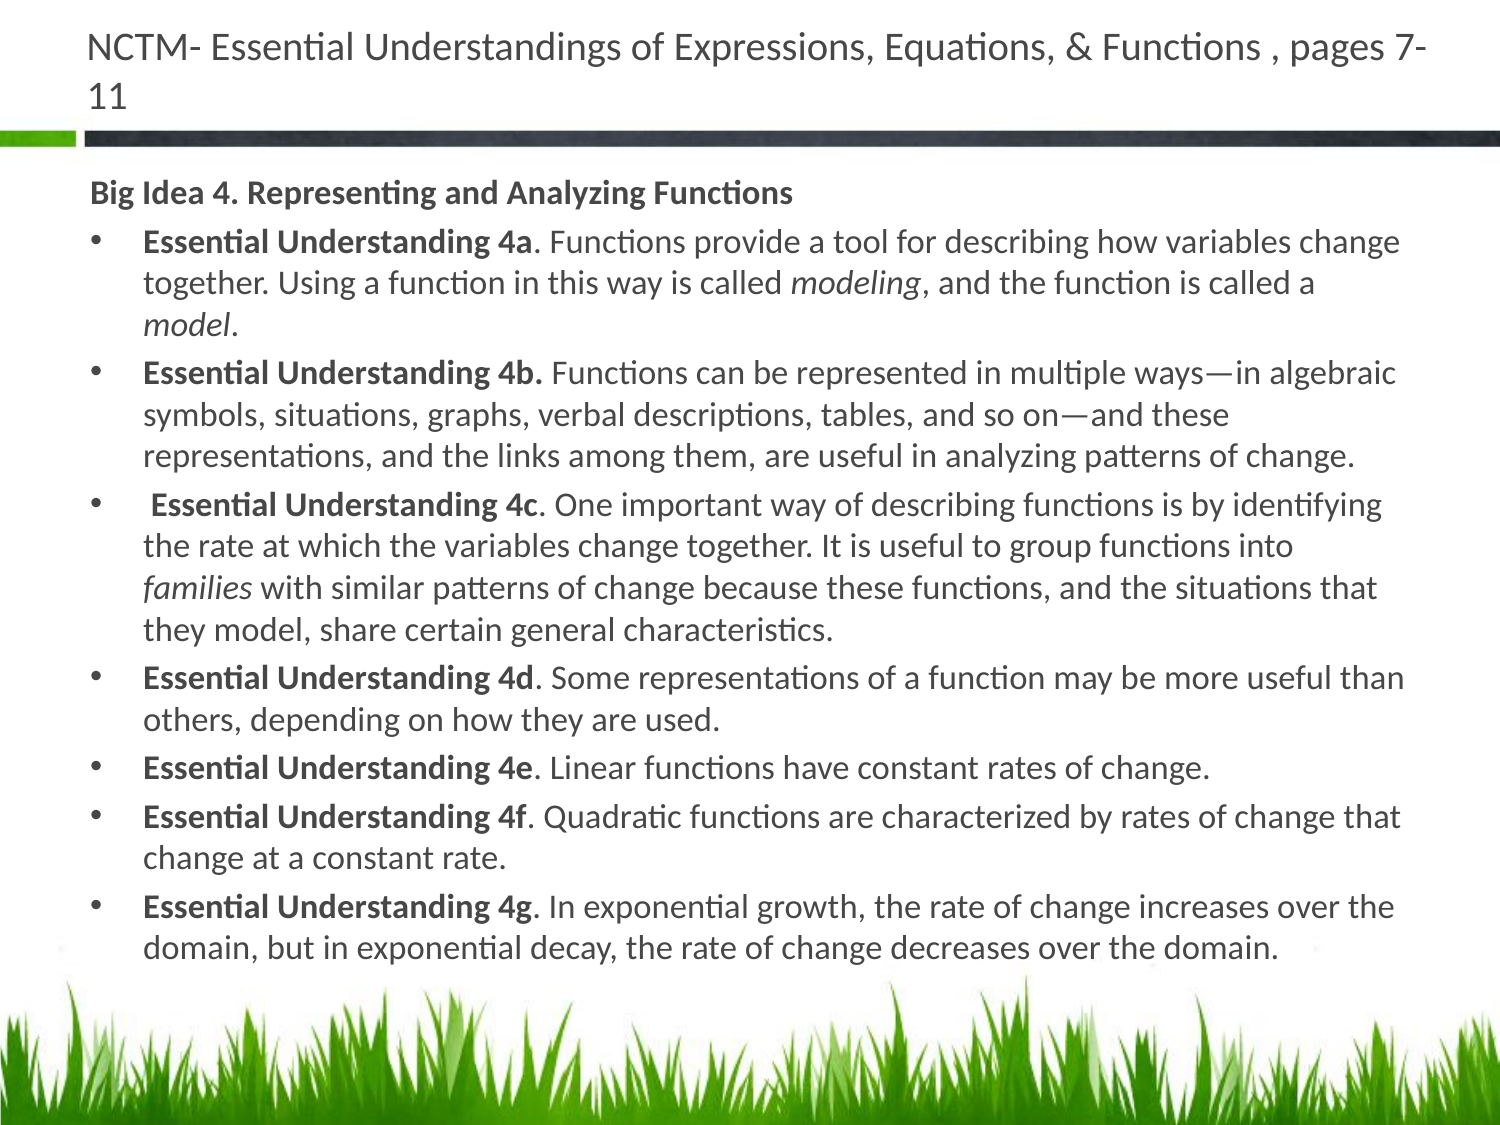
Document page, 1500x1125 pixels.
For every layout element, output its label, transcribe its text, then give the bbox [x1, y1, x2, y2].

title NCTM- Essential Understandings of Expressions, Equations, & Functions , pages 7-11 [71, 12, 1450, 125]
picture [0, 0, 1500, 1125]
list Big Idea 4. Representing and Analyzing Functions Essential Understanding 4a. Functions provide a tool for describing how variables change together. Using a function in this way is called modeling, and the function is called a model. Essential Understanding 4b. Functions can be represented in multiple ways—in algebraic symbols, situations, graphs, verbal descriptions, tables, and so on—and these representations, and the links among them, are useful in analyzing patterns of change. Essential Understanding 4c. One important way of describing functions is by identifying the rate at which the variables change together. It is useful to group functions into families with similar patterns of change because these functions, and the situations that they model, share certain general characteristics. Essential Understanding 4d. Some representations of a function may be more useful than others, depending on how they are used. Essential Understanding 4e. Linear functions have constant rates of change. Essential Understanding 4f. Quadratic functions are characterized by rates of change that change at a constant rate. Essential Understanding 4g. In exponential growth, the rate of change increases over the domain, but in exponential decay, the rate of change decreases over the domain. [75, 162, 1425, 1005]
